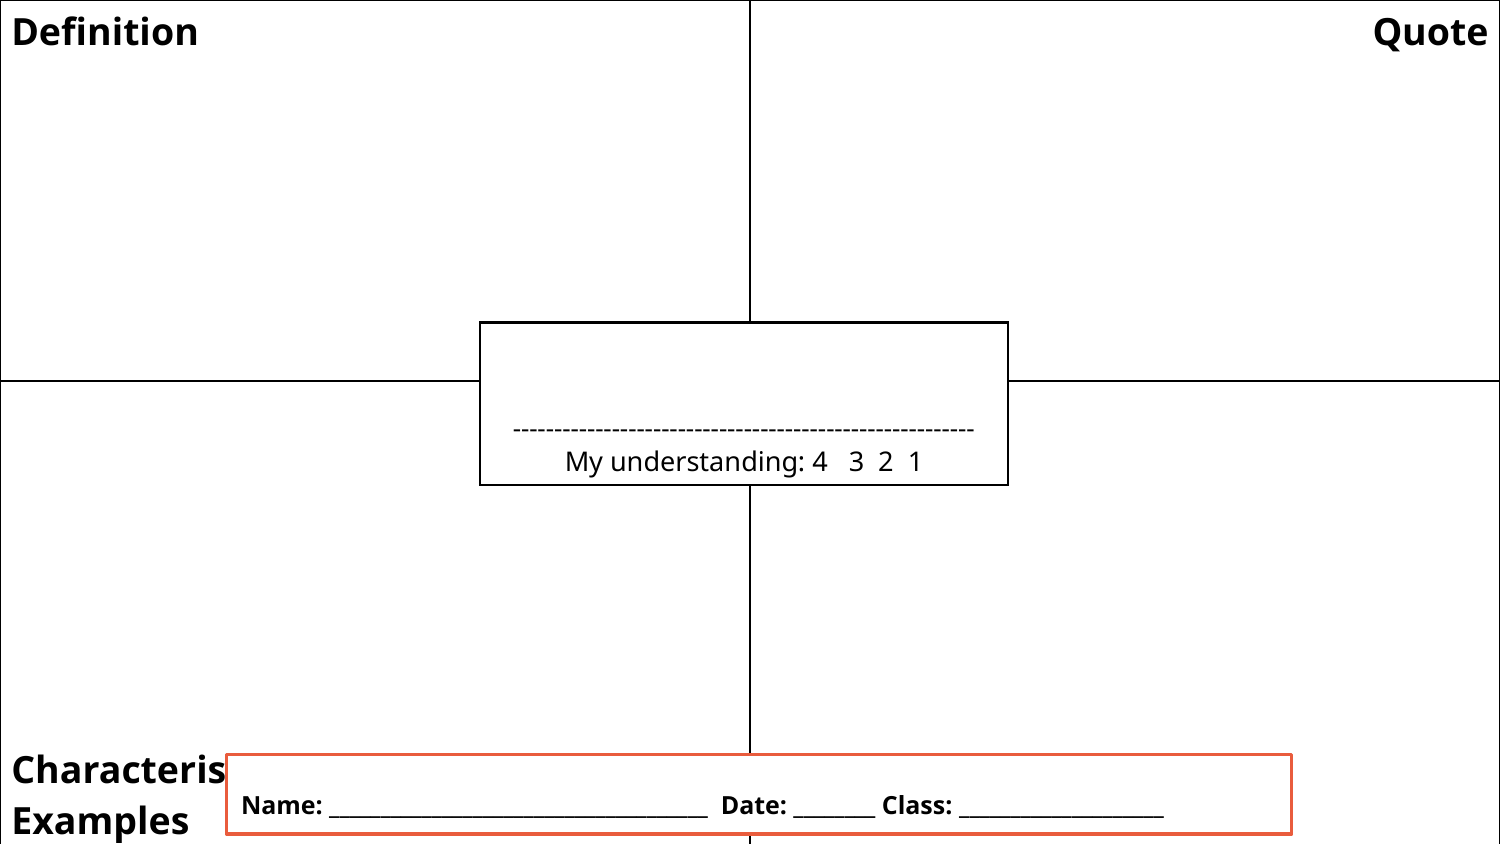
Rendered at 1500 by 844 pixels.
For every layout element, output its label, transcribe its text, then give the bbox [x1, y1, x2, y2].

text_box -------------------------------------------------------- My understanding: 4 3 2 1 [480, 322, 1008, 486]
table_cell Imp Question [751, 382, 1499, 844]
text_box Name: _____________________________________ Date: ________ Class: ____________________ [226, 754, 1292, 834]
table_header Definition [1, 1, 749, 380]
table_header Quote [751, 1, 1499, 380]
table_cell Characteristics/ Examples [1, 382, 749, 844]
